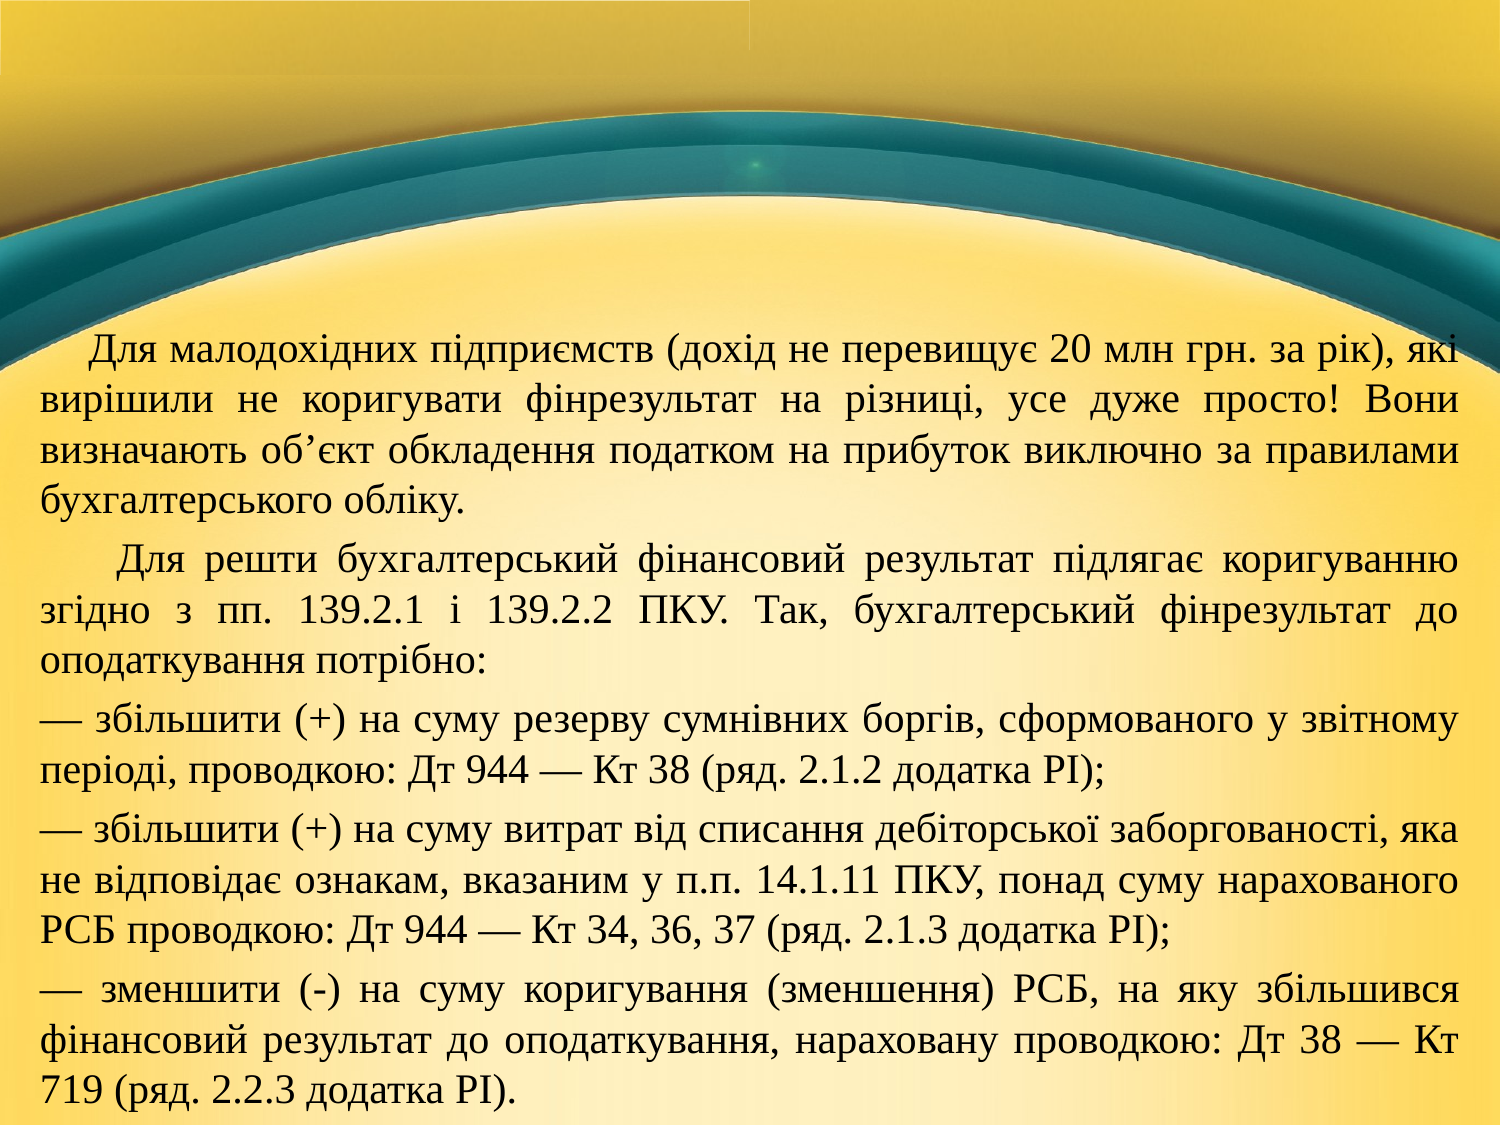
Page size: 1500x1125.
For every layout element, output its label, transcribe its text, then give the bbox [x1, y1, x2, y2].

picture [0, 0, 1500, 1125]
list Для малодохідних підприємств (дохід не перевищує 20 млн грн. за рік), які вирішили не коригувати фінрезультат на різниці, усе дуже просто! Вони визначають об’єкт обкладення податком на прибуток виключно за правилами бухгалтерського обліку. Для решти бухгалтерський фінансовий результат підлягає коригуванню згідно з пп. 139.2.1 і 139.2.2 ПКУ. Так, бухгалтерський фінрезультат до оподаткування потрібно: — збільшити (+) на суму резерву сумнівних боргів, сформованого у звітному періоді, проводкою: Дт 944 — Кт 38 (ряд. 2.1.2 додатка PI); — збільшити (+) на суму витрат від списання дебіторської заборгованості, яка не відповідає ознакам, вказаним у п.п. 14.1.11 ПКУ, понад суму нарахованого РСБ проводкою: Дт 944 — Кт 34, 36, 37 (ряд. 2.1.3 додатка PI); — зменшити (-) на суму коригування (зменшення) РСБ, на яку збільшився фінансовий результат до оподаткування, нараховану проводкою: Дт 38 — Кт 719 (ряд. 2.2.3 додатка PI). [24, 312, 1475, 1125]
